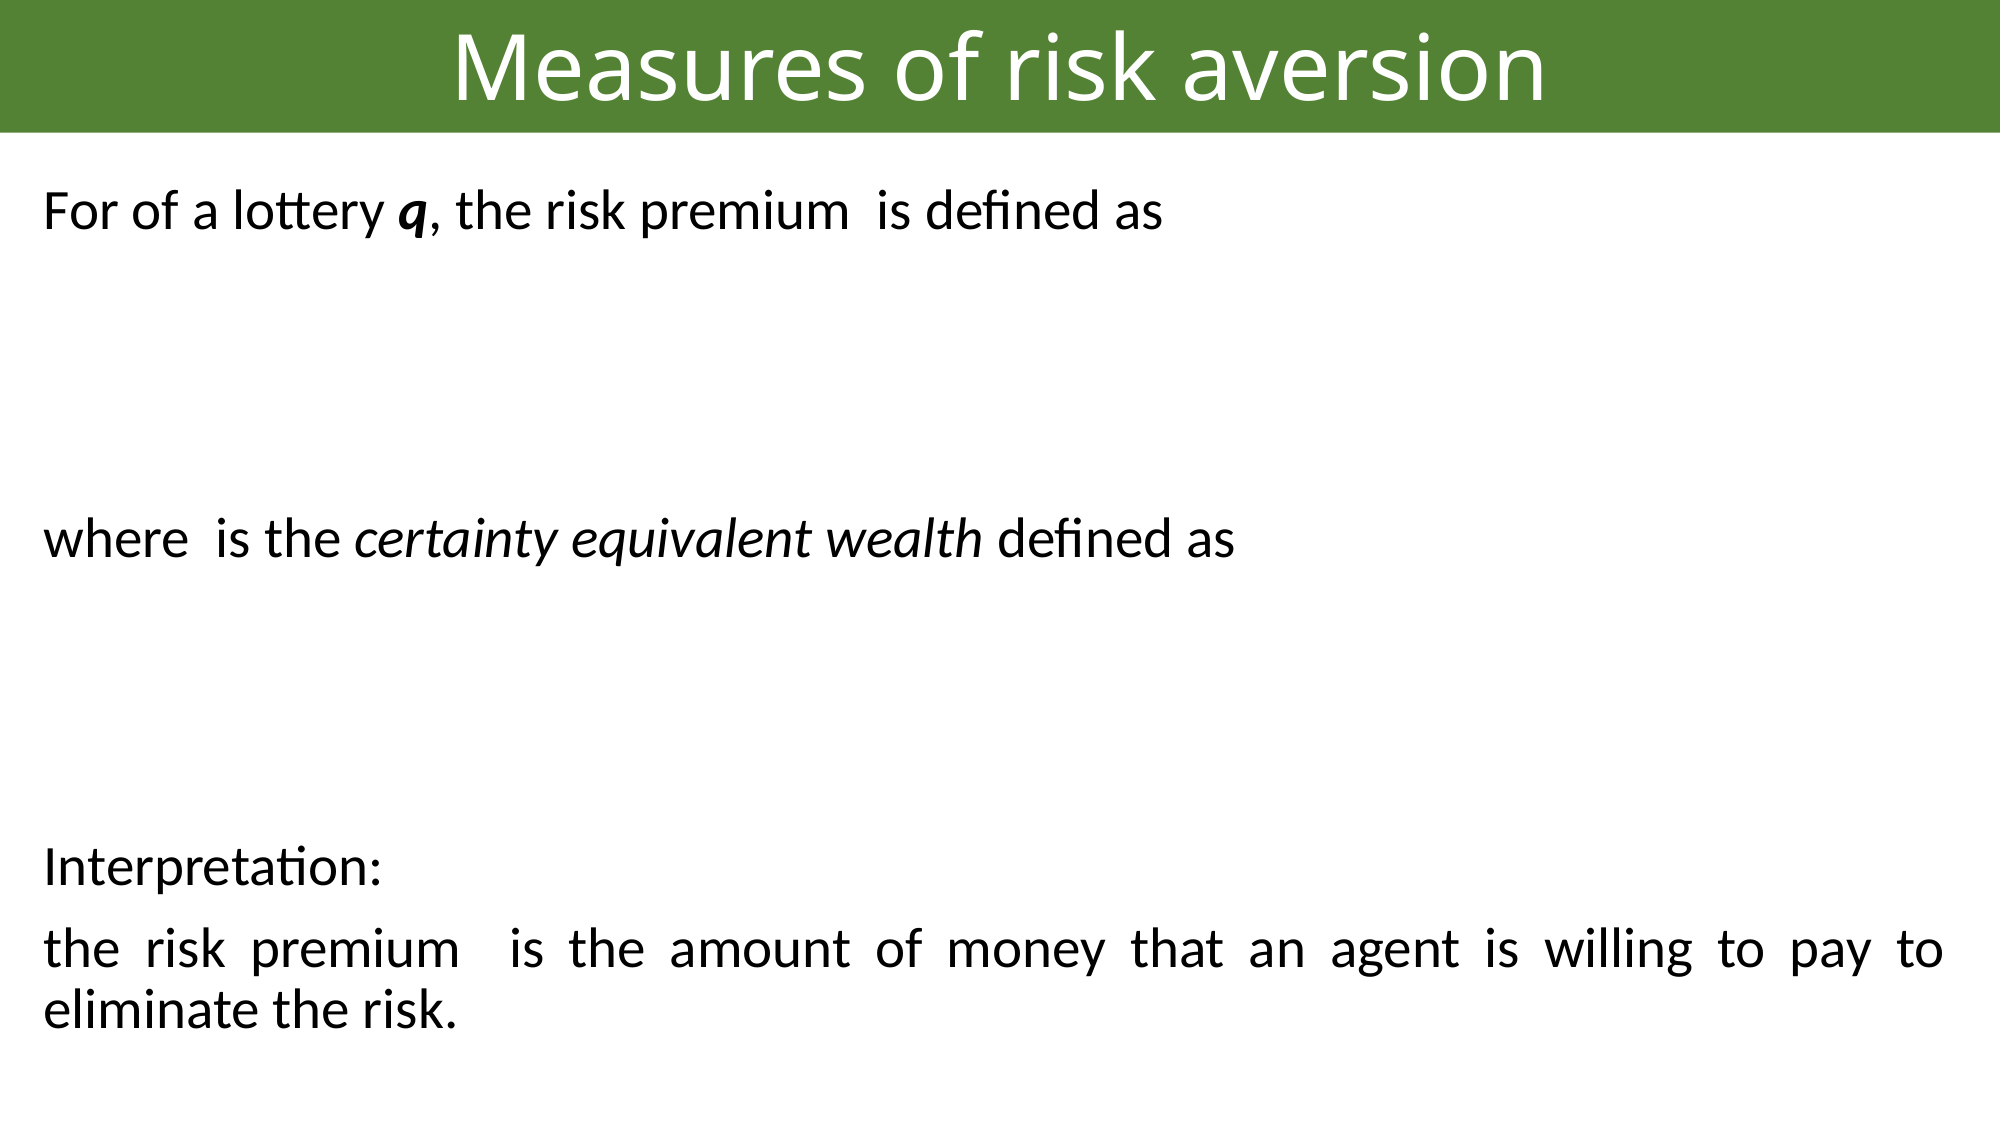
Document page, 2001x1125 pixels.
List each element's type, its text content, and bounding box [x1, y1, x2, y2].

text_box Measures of risk aversion [0, 0, 2000, 133]
